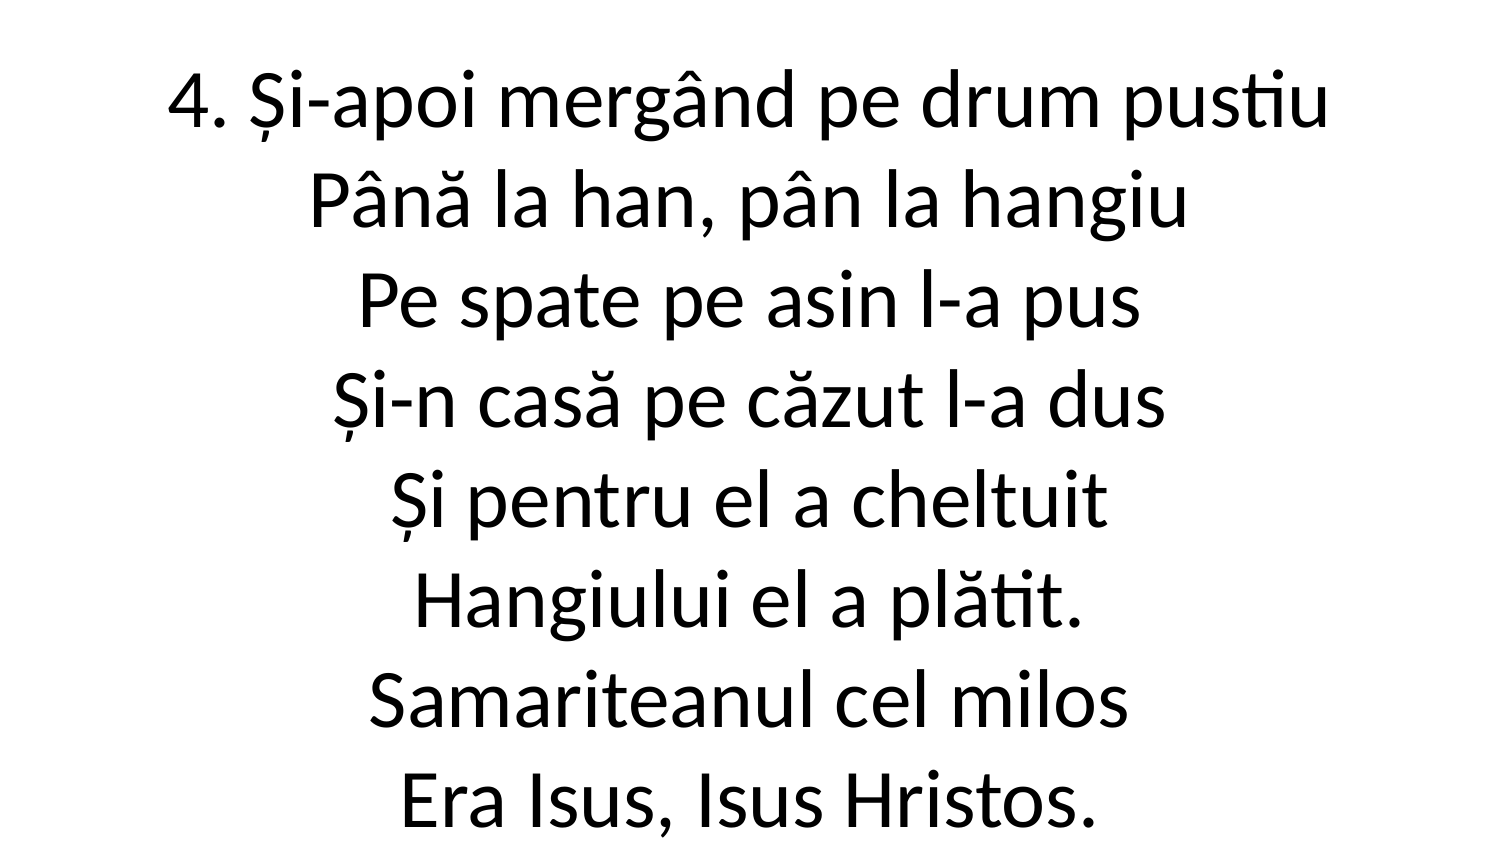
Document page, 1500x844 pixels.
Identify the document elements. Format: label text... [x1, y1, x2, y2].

text_box 4. Și-apoi mergând pe drum pustiu Până la han, pân la hangiu Pe spate pe asin l-a pus Și-n casă pe căzut l-a dus Și pentru el a cheltuit Hangiului el a plătit. Samariteanul cel milos Era Isus, Isus Hristos. [152, 0, 1348, 844]
